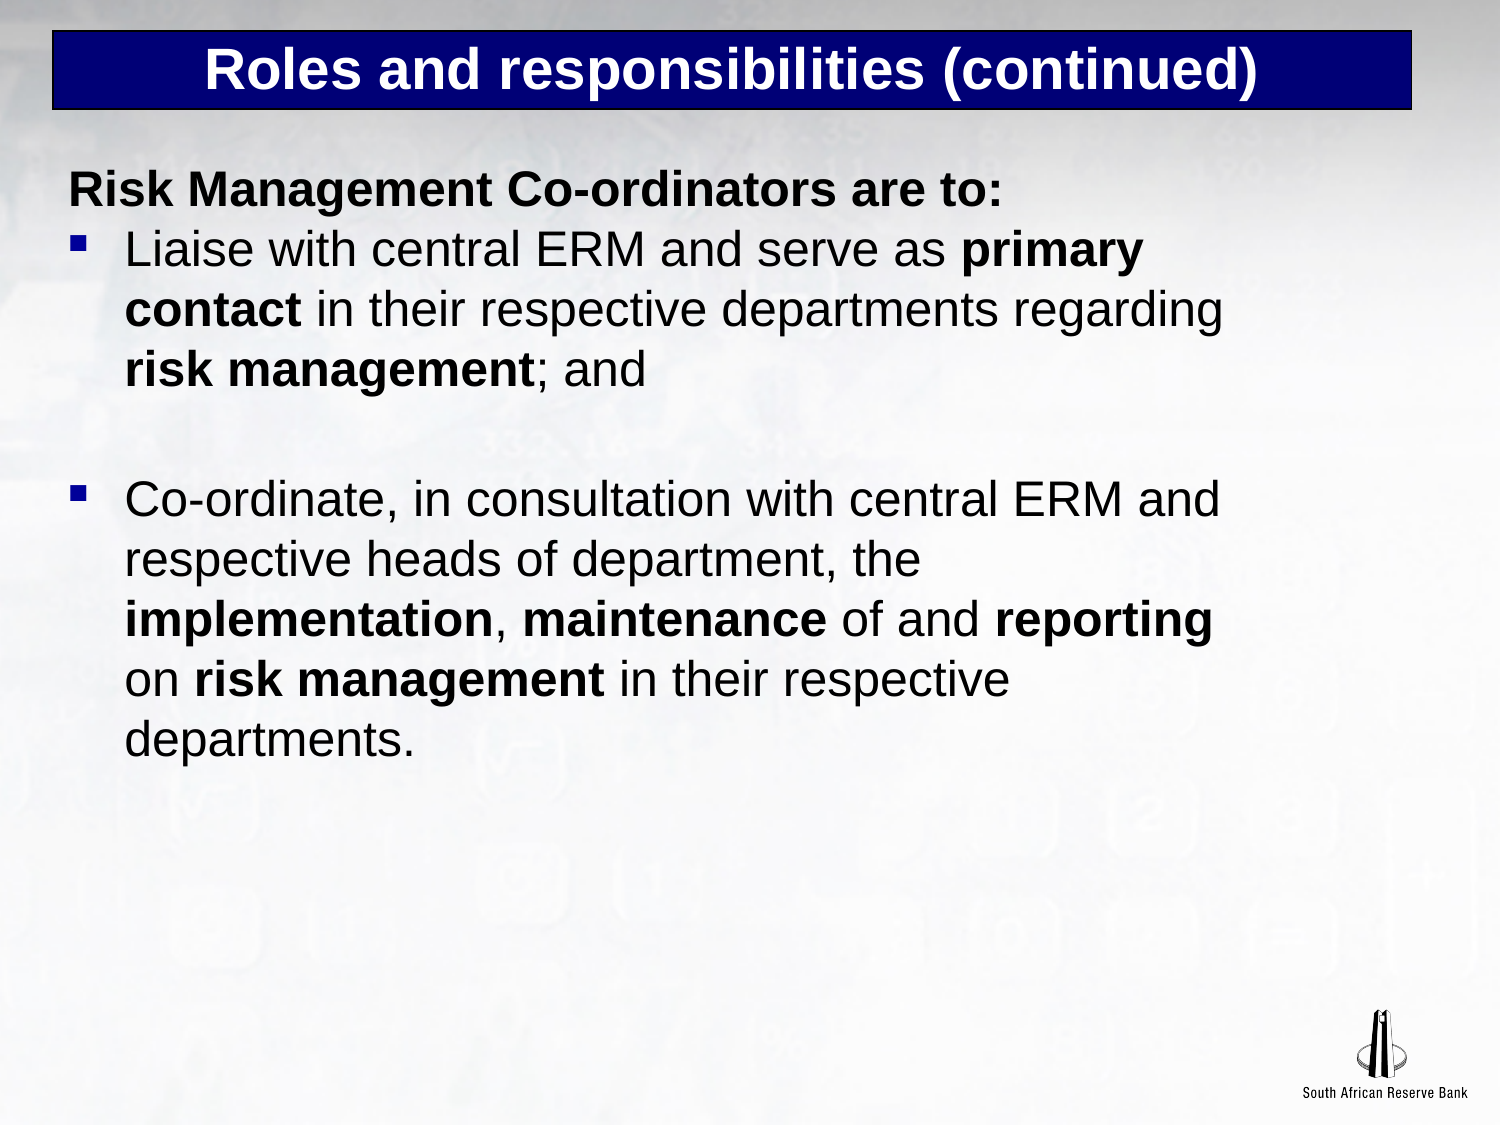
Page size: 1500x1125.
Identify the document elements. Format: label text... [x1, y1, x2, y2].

list Risk Management Co-ordinators are to: Liaise with central ERM and serve as primary contact in their respective departments regarding risk management; and Co-ordinate, in consultation with central ERM and respective heads of department, the implementation, maintenance of and reporting on risk management in their respective departments. [52, 148, 1282, 876]
title Roles and responsibilities (continued) [52, 30, 1412, 110]
picture [0, 0, 1500, 1125]
